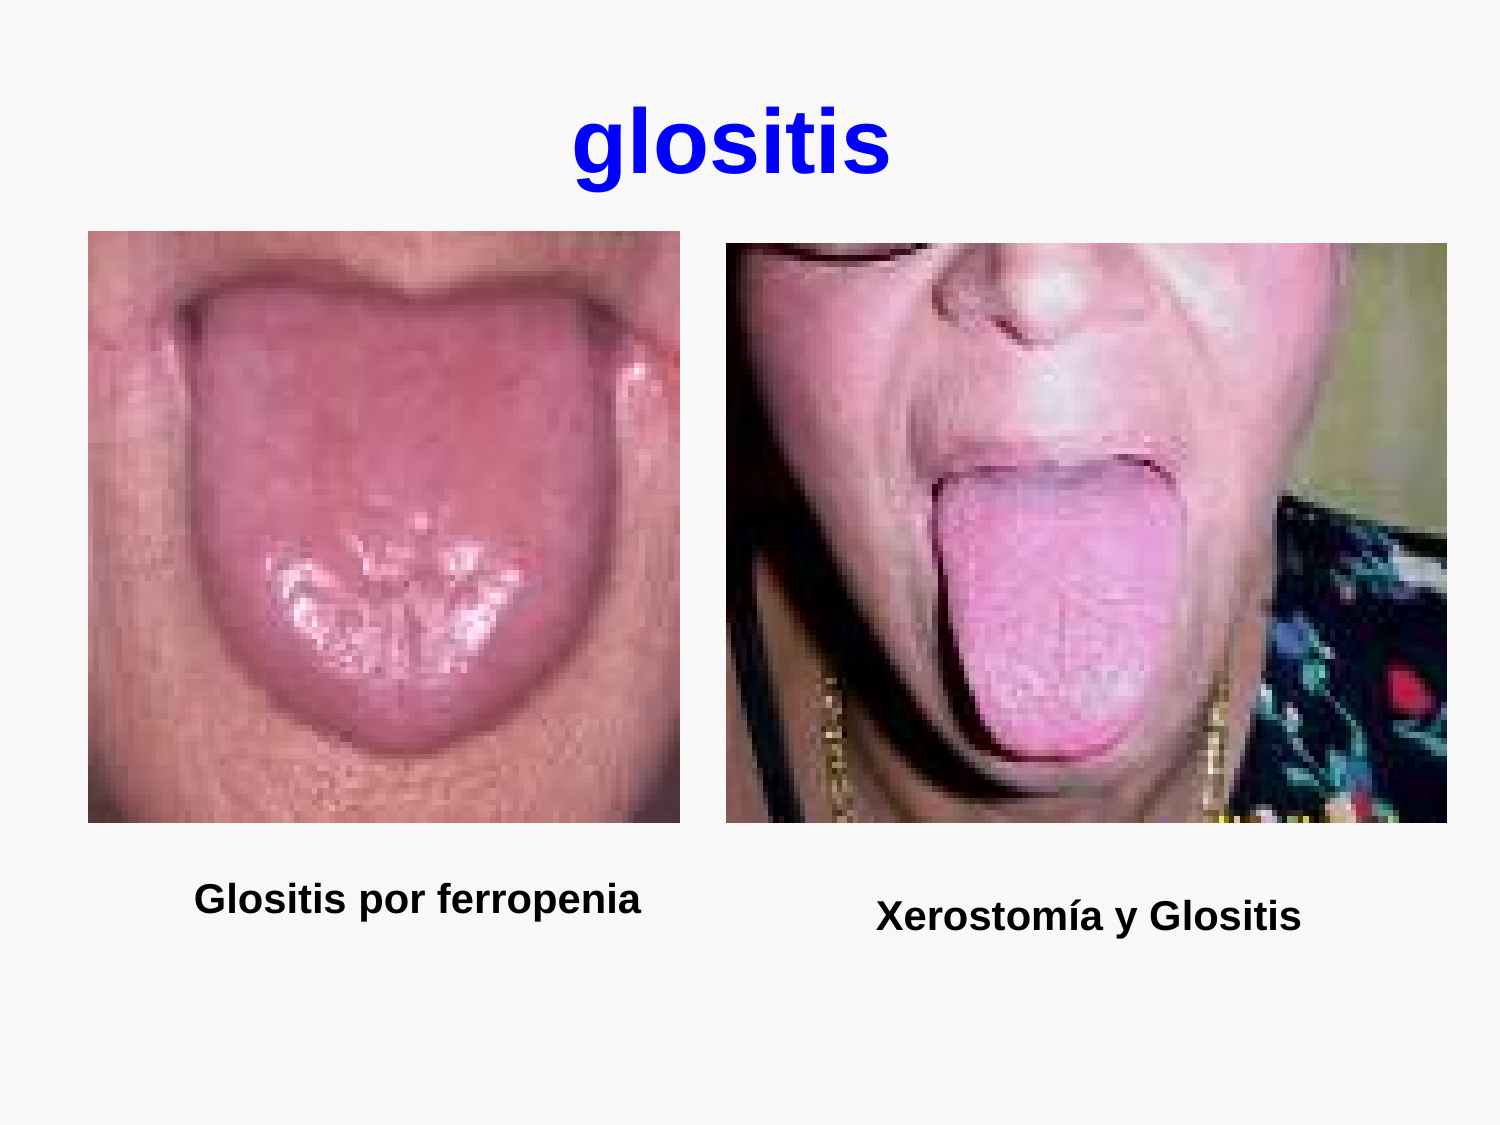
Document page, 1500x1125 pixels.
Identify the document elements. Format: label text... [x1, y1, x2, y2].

text_box Glositis por ferropenia [179, 864, 657, 930]
title glositis [442, 42, 1022, 231]
picture [725, 243, 1448, 823]
picture [88, 231, 680, 823]
text_box Xerostomía y Glositis [861, 881, 1318, 947]
